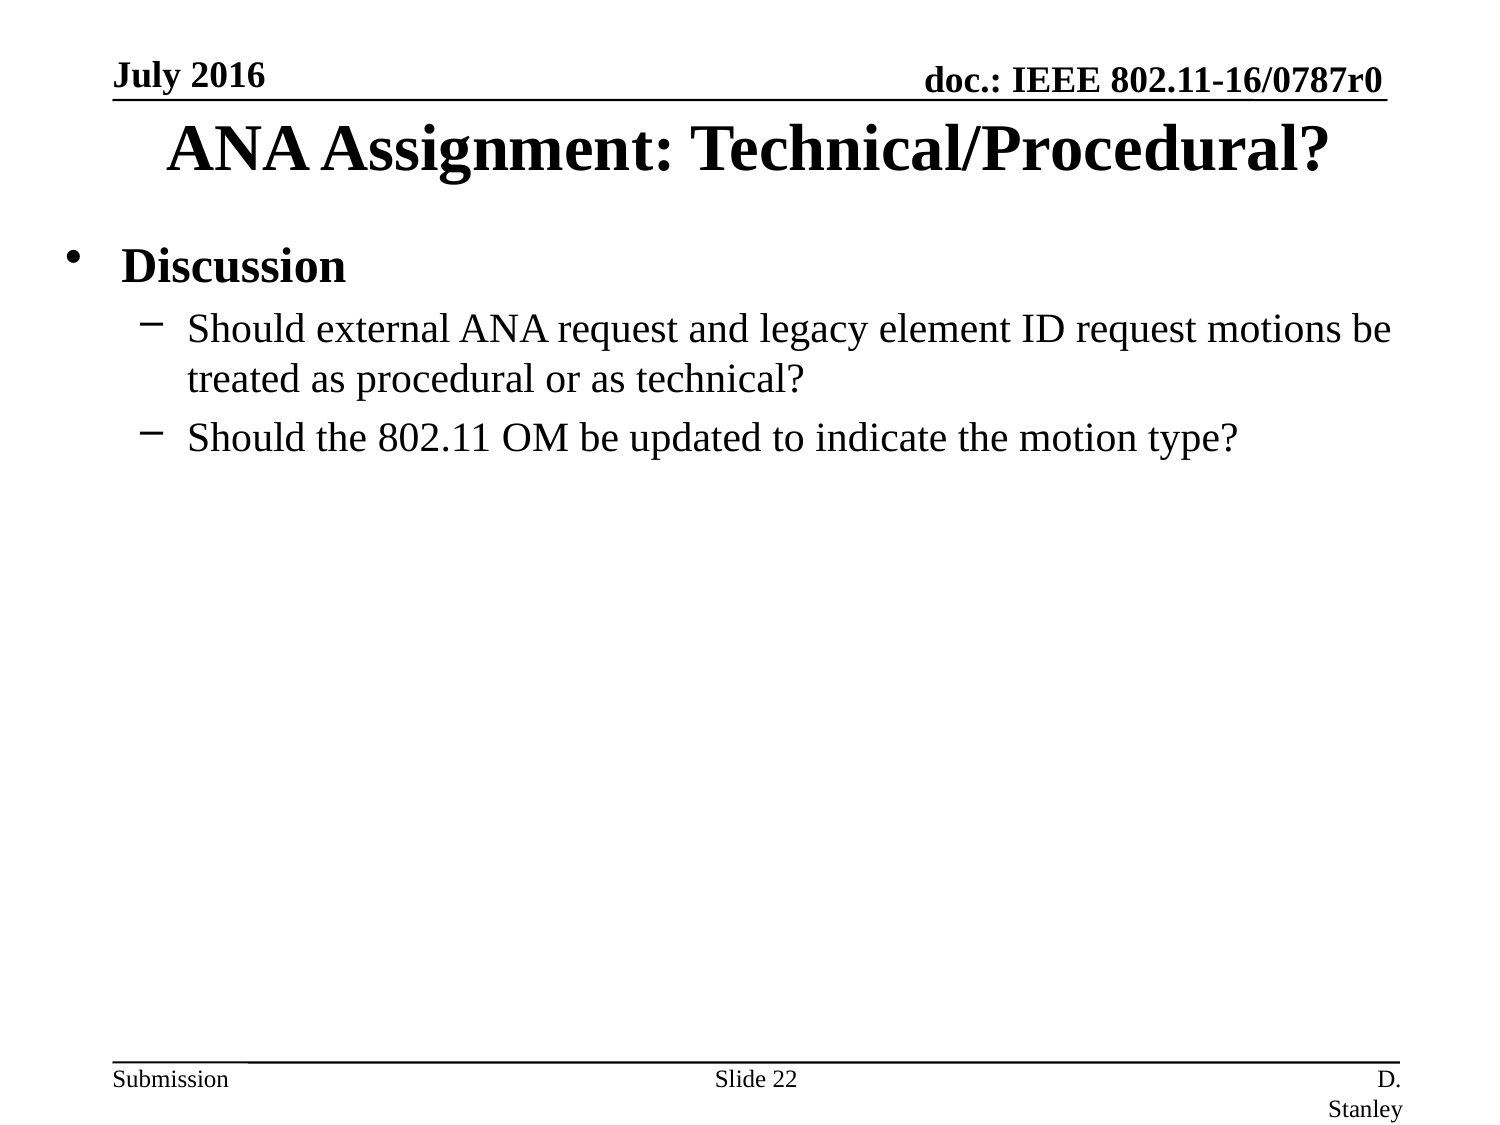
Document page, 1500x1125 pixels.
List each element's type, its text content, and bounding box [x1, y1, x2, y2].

footer D. Stanley, HP Enterprise [1324, 1061, 1402, 1093]
slide_number Slide 22 [712, 1061, 800, 1093]
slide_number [112, 49, 401, 96]
title ANA Assignment: Technical/Procedural? [112, 74, 1388, 213]
list Discussion Should external ANA request and legacy element ID request motions be treated as procedural or as technical? Should the 802.11 OM be updated to indicate the motion type? [49, 224, 1426, 976]
